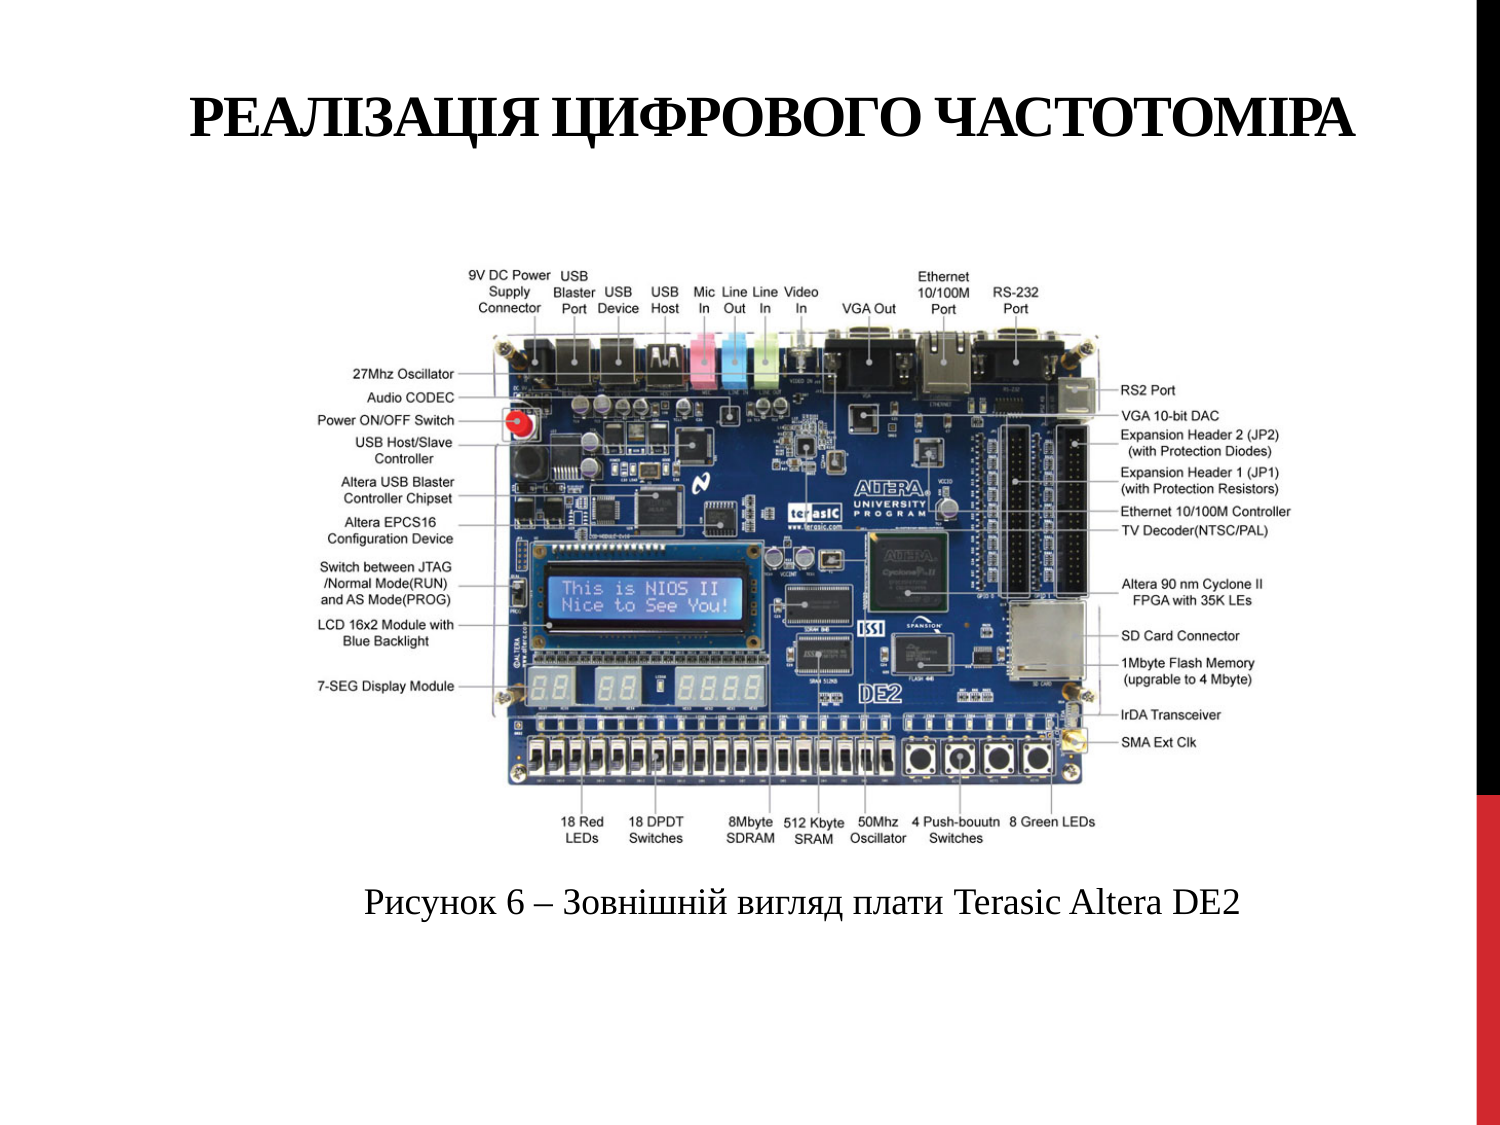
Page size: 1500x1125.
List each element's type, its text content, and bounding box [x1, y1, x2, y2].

title Реалізація цифрового частотоміра [135, 54, 1411, 173]
picture [288, 236, 1317, 878]
text_box Рисунок 6 – Зовнішній вигляд плати Terasic Altera DE2 [318, 884, 1287, 930]
